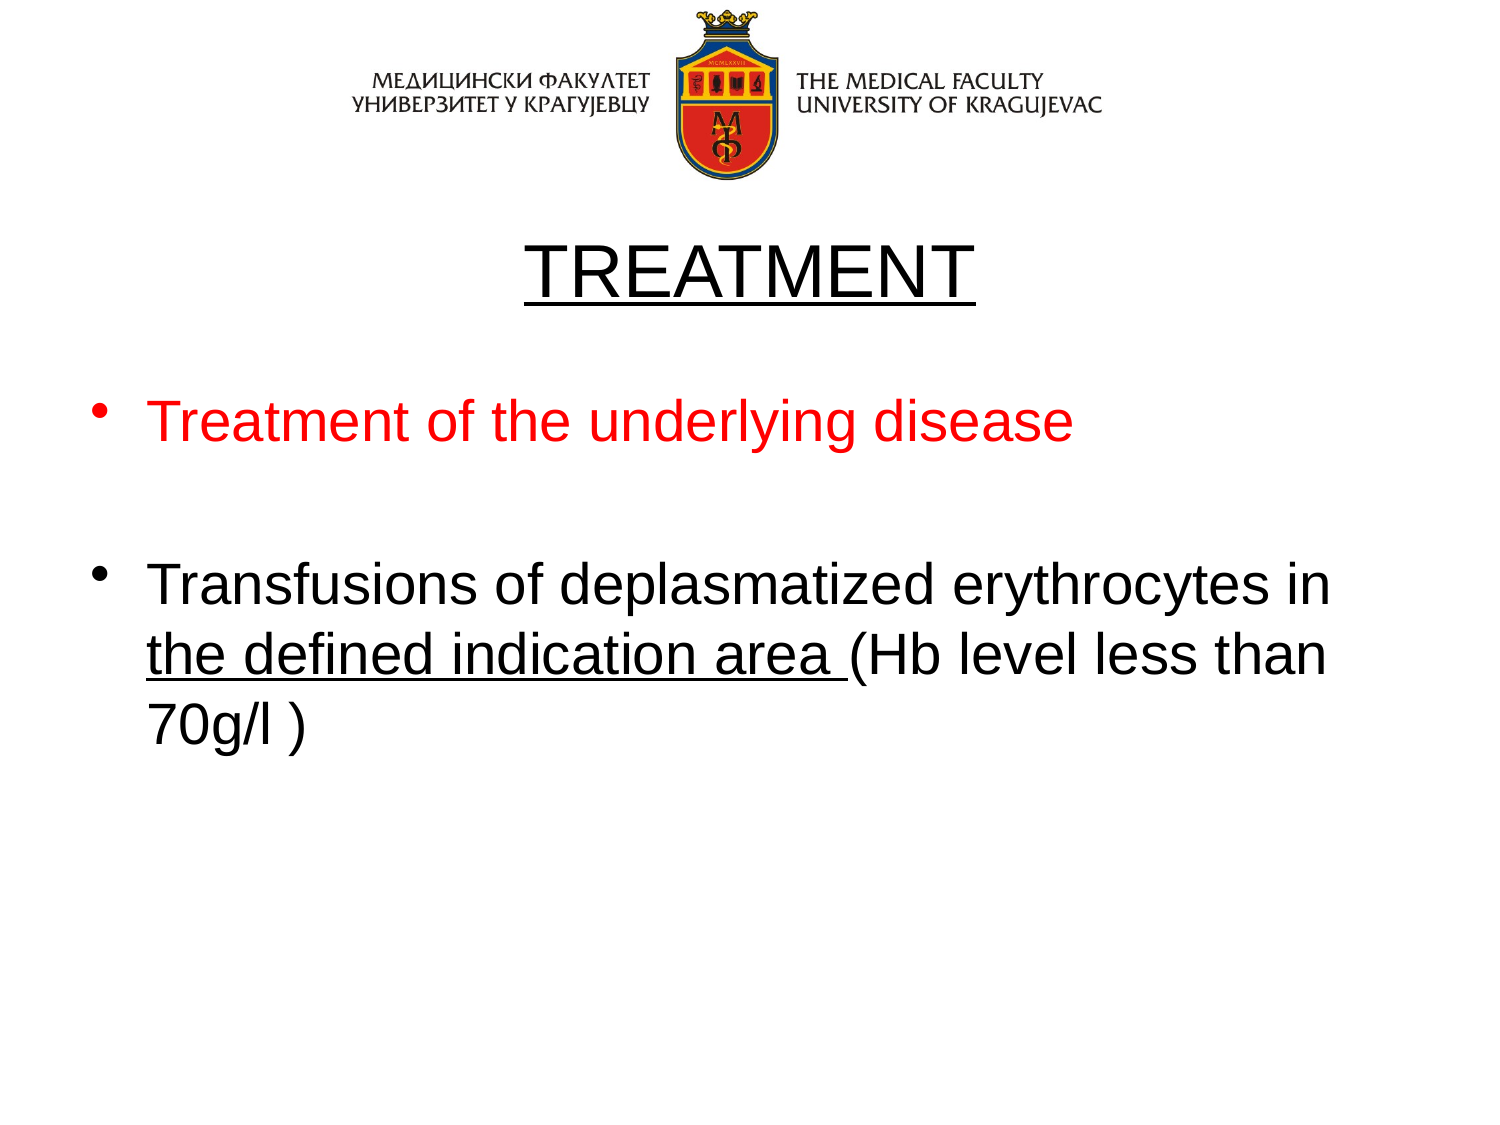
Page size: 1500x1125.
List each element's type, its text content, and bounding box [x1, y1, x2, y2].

title TREATMENT [75, 174, 1425, 362]
list Treatment of the underlying disease Transfusions of deplasmatized erythrocytes in the defined indication area (Hb level less than 70g/l ) [75, 375, 1425, 1118]
picture [328, 0, 1125, 174]
